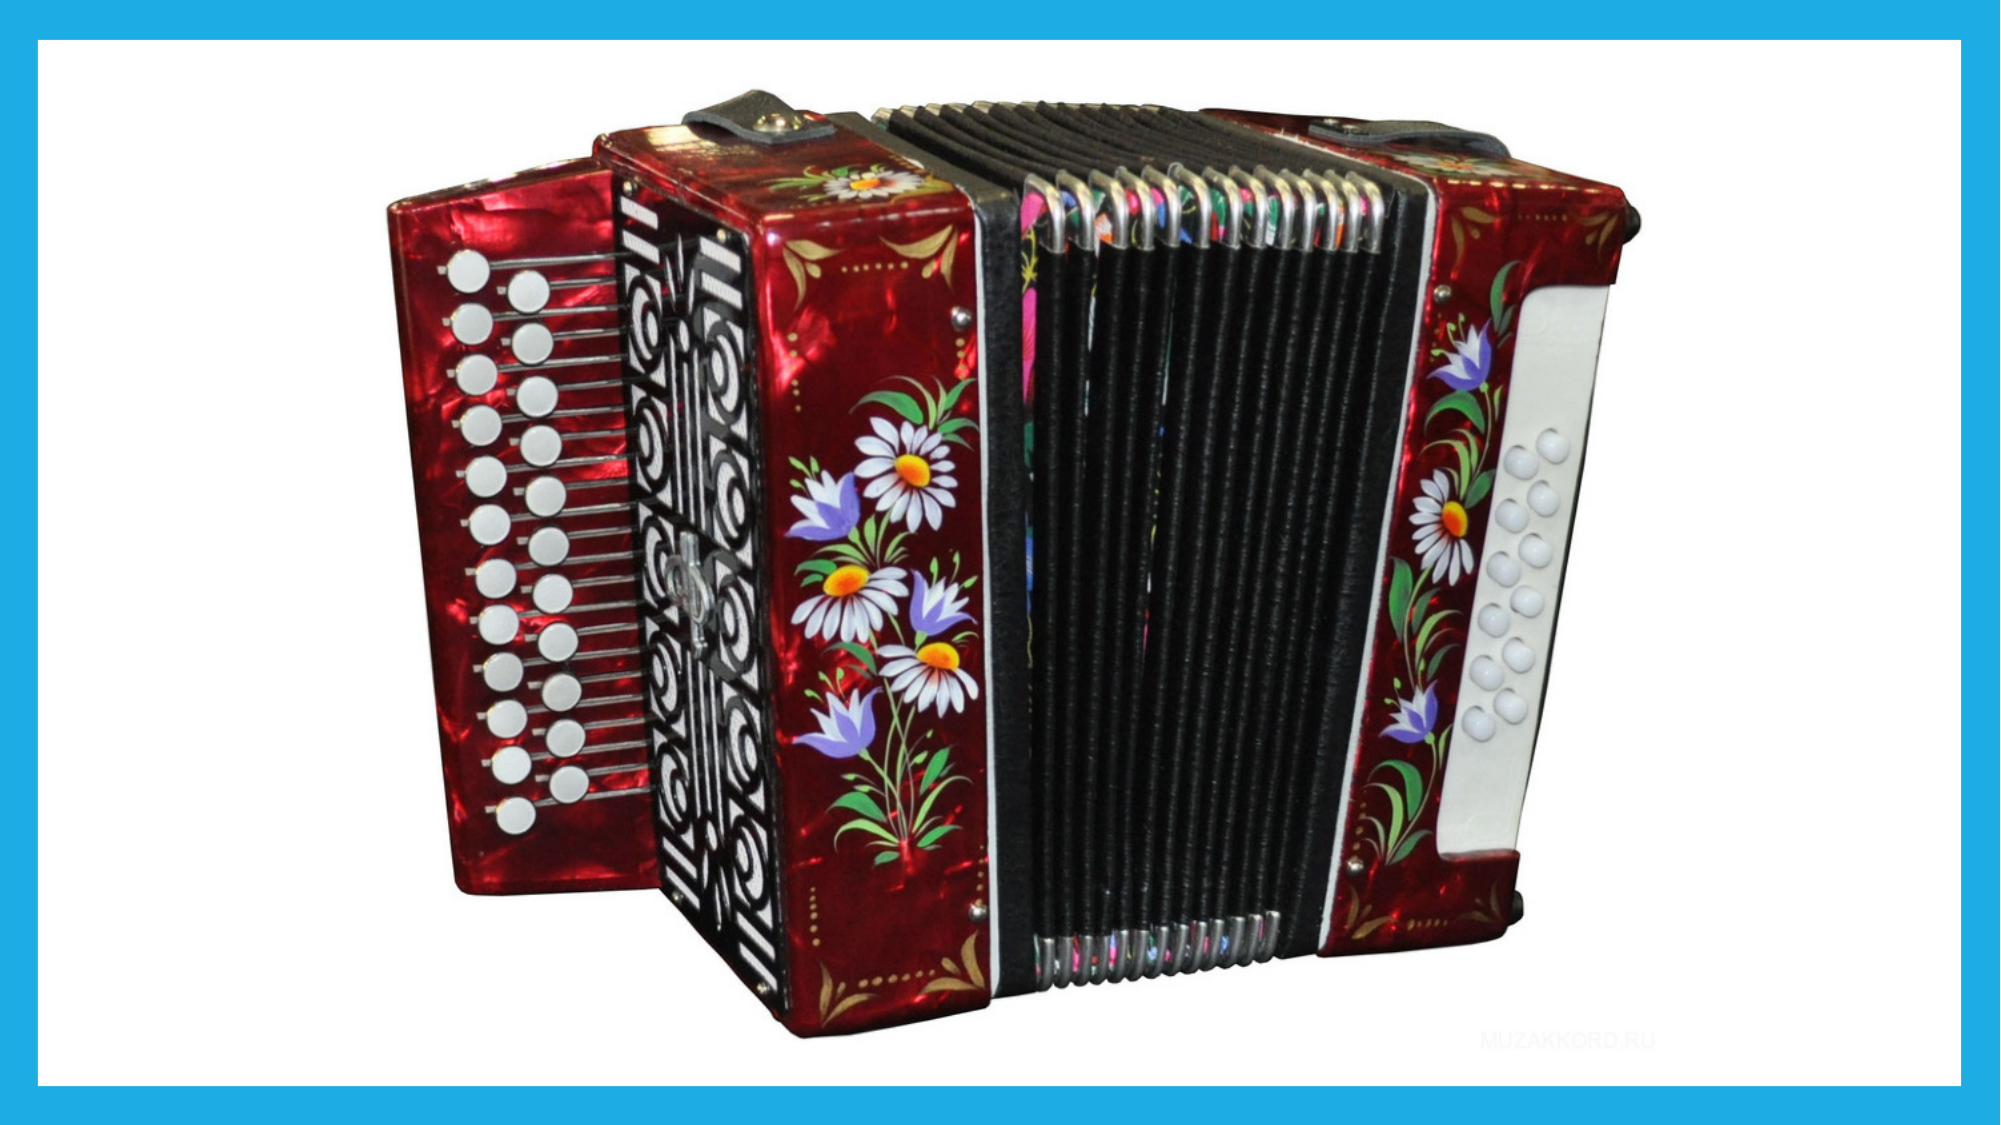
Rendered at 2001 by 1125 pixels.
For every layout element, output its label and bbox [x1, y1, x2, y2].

picture [367, 70, 1659, 1055]
